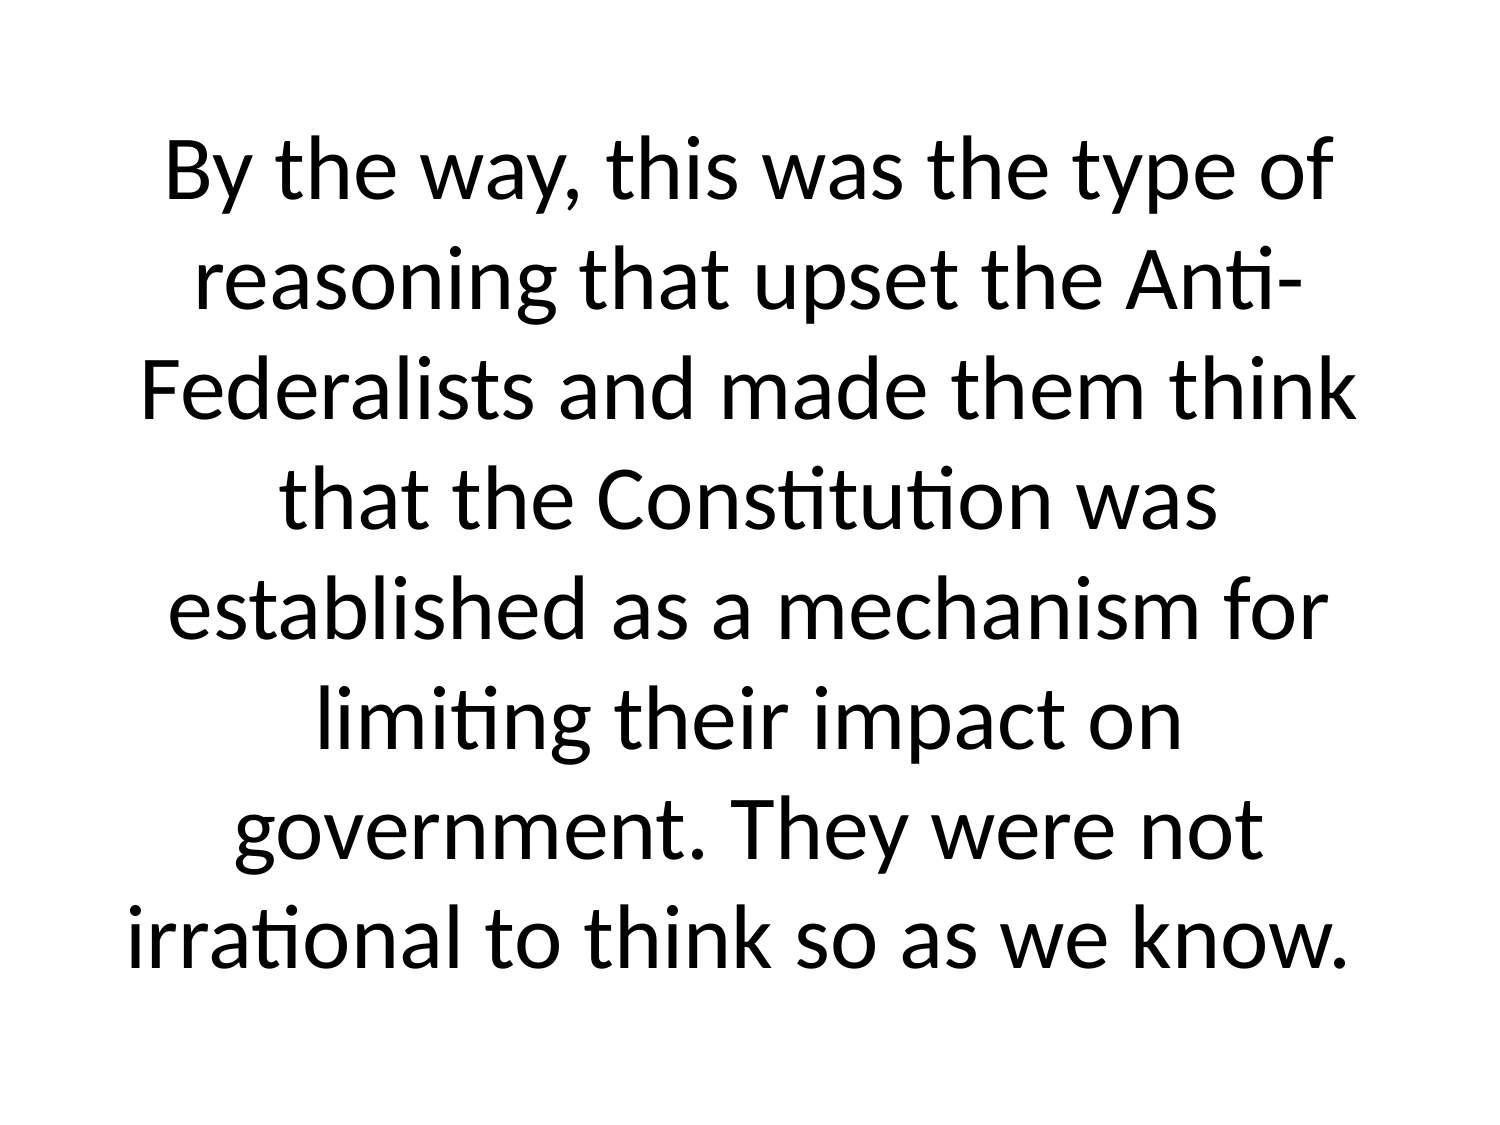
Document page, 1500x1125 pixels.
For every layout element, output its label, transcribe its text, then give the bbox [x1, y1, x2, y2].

title By the way, this was the type of reasoning that upset the Anti-Federalists and made them think that the Constitution was established as a mechanism for limiting their impact on government. They were not irrational to think so as we know. [74, 44, 1426, 1051]
